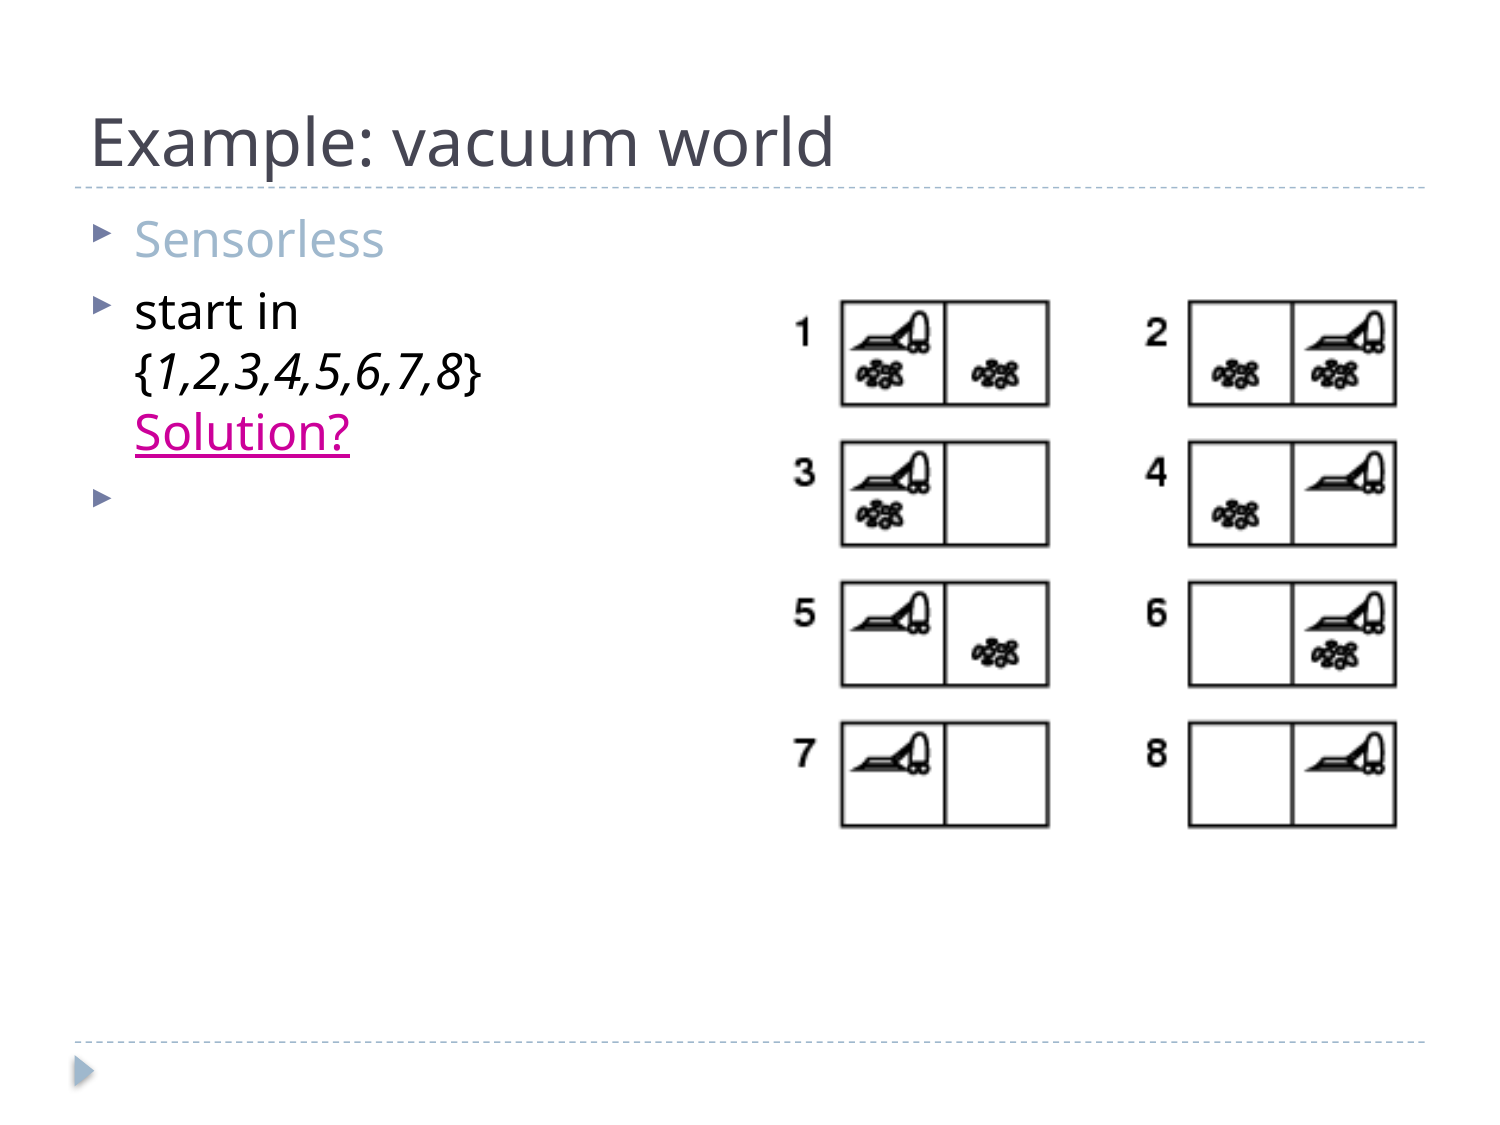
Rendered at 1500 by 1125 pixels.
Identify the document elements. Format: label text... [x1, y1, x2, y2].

picture [787, 299, 1401, 832]
title Example: vacuum world [75, 24, 1425, 188]
list Sensorless start in {1,2,3,4,5,6,7,8} Solution? [75, 200, 1425, 1006]
